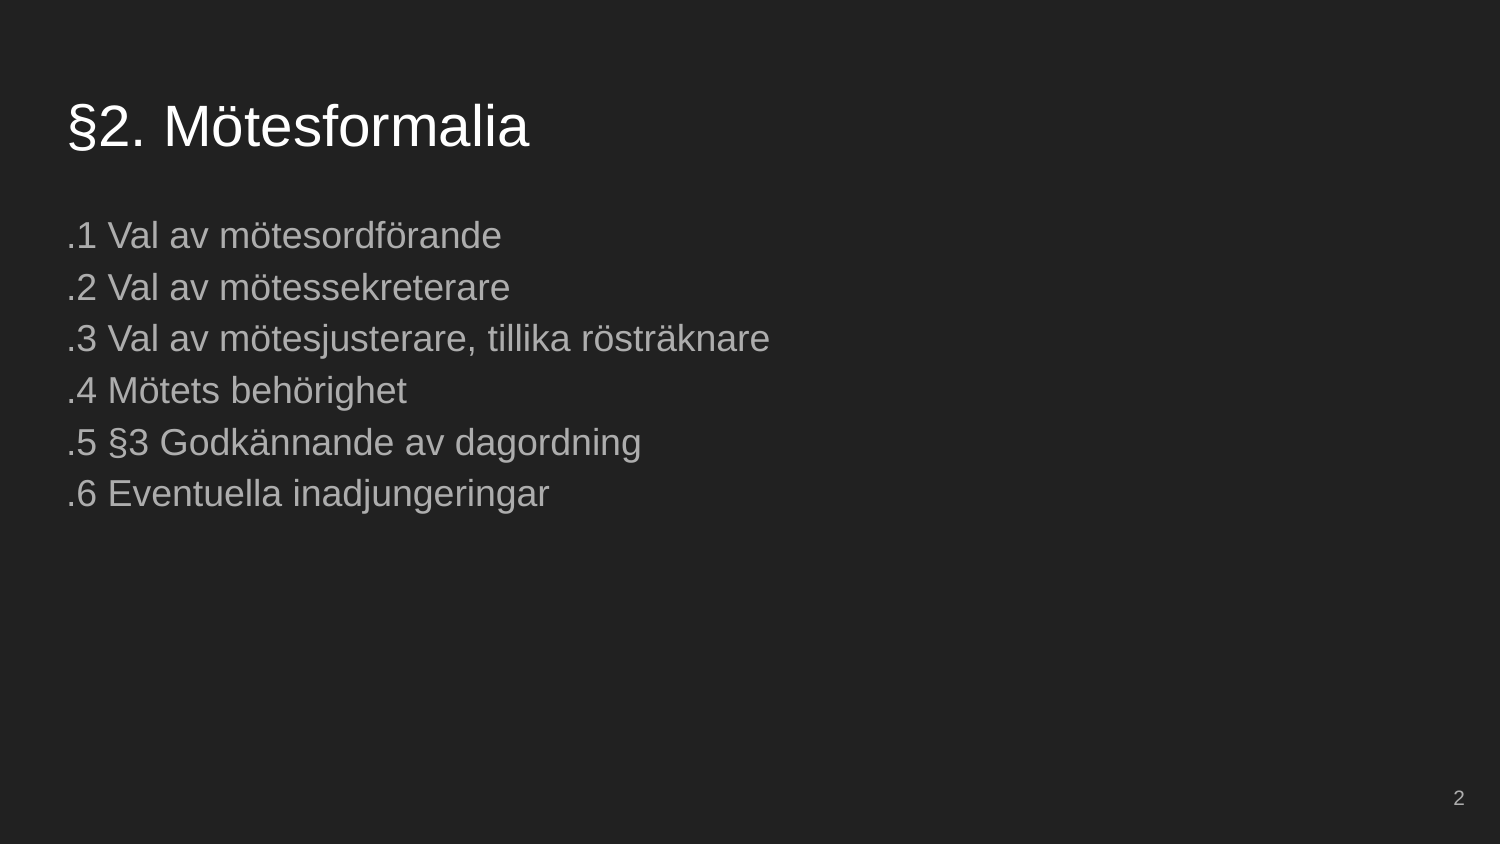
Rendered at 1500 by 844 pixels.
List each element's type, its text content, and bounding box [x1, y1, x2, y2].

list .1 Val av mötesordförande .2 Val av mötessekreterare .3 Val av mötesjusterare, tillika rösträknare .4 Mötets behörighet .5 §3 Godkännande av dagordning .6 Eventuella inadjungeringar [51, 189, 1449, 750]
slide_number ‹#› [1389, 764, 1480, 830]
title §2. Mötesformalia [51, 72, 1449, 167]
